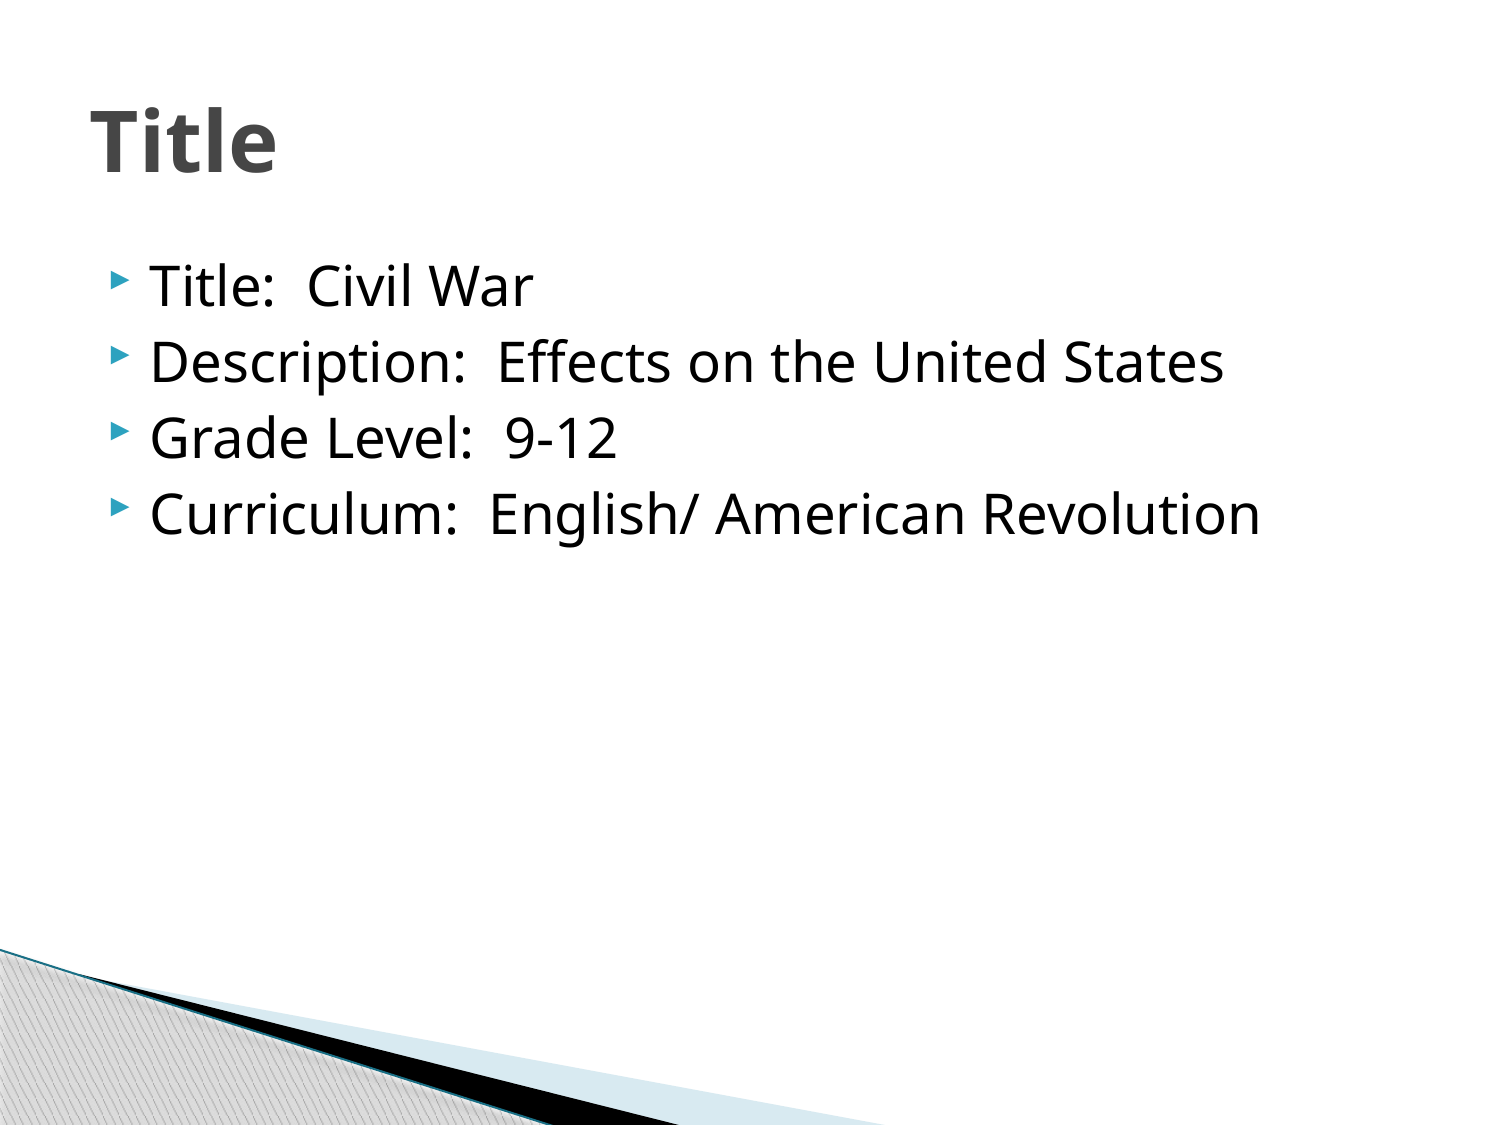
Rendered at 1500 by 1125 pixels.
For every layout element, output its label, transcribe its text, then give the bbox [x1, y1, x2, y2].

list Title: Civil War Description: Effects on the United States Grade Level: 9-12 Curriculum: English/ American Revolution [75, 243, 1425, 986]
title Title [75, 45, 1425, 233]
